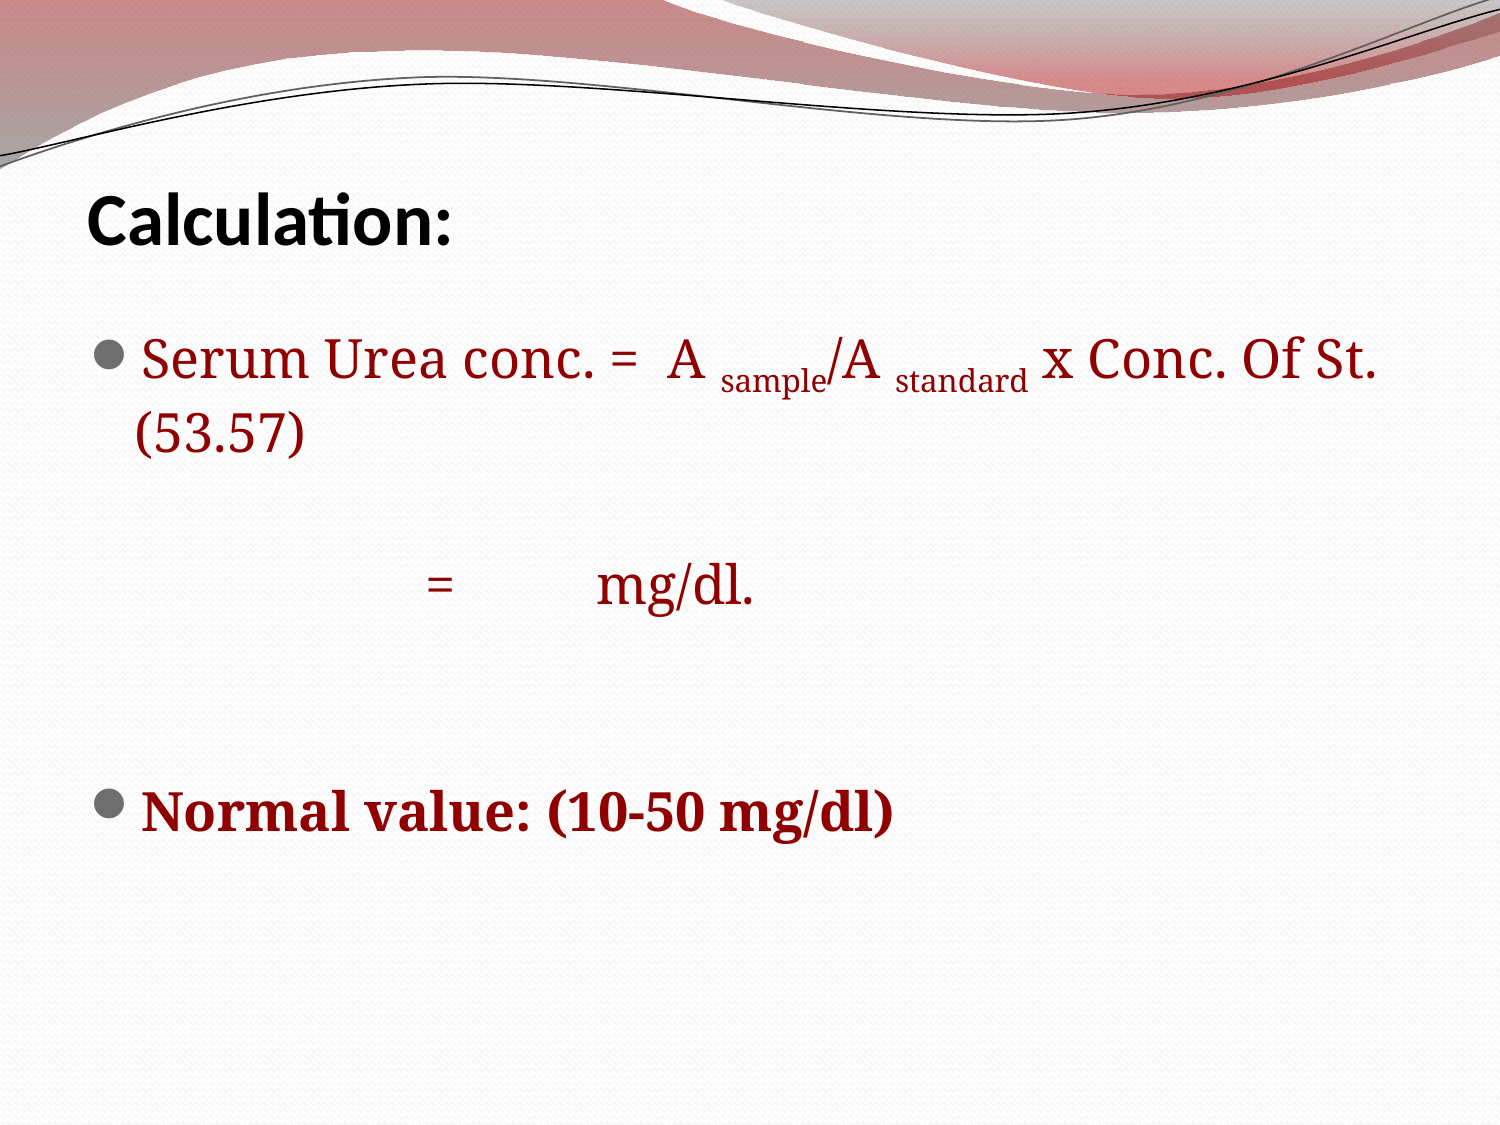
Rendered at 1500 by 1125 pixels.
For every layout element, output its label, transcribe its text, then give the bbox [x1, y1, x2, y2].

title Calculation: [87, 162, 1438, 350]
list Serum Urea conc. = A sample/A standard x Conc. Of St. (53.57) = mg/dl. Normal value: (10-50 mg/dl) [75, 317, 1425, 1038]
